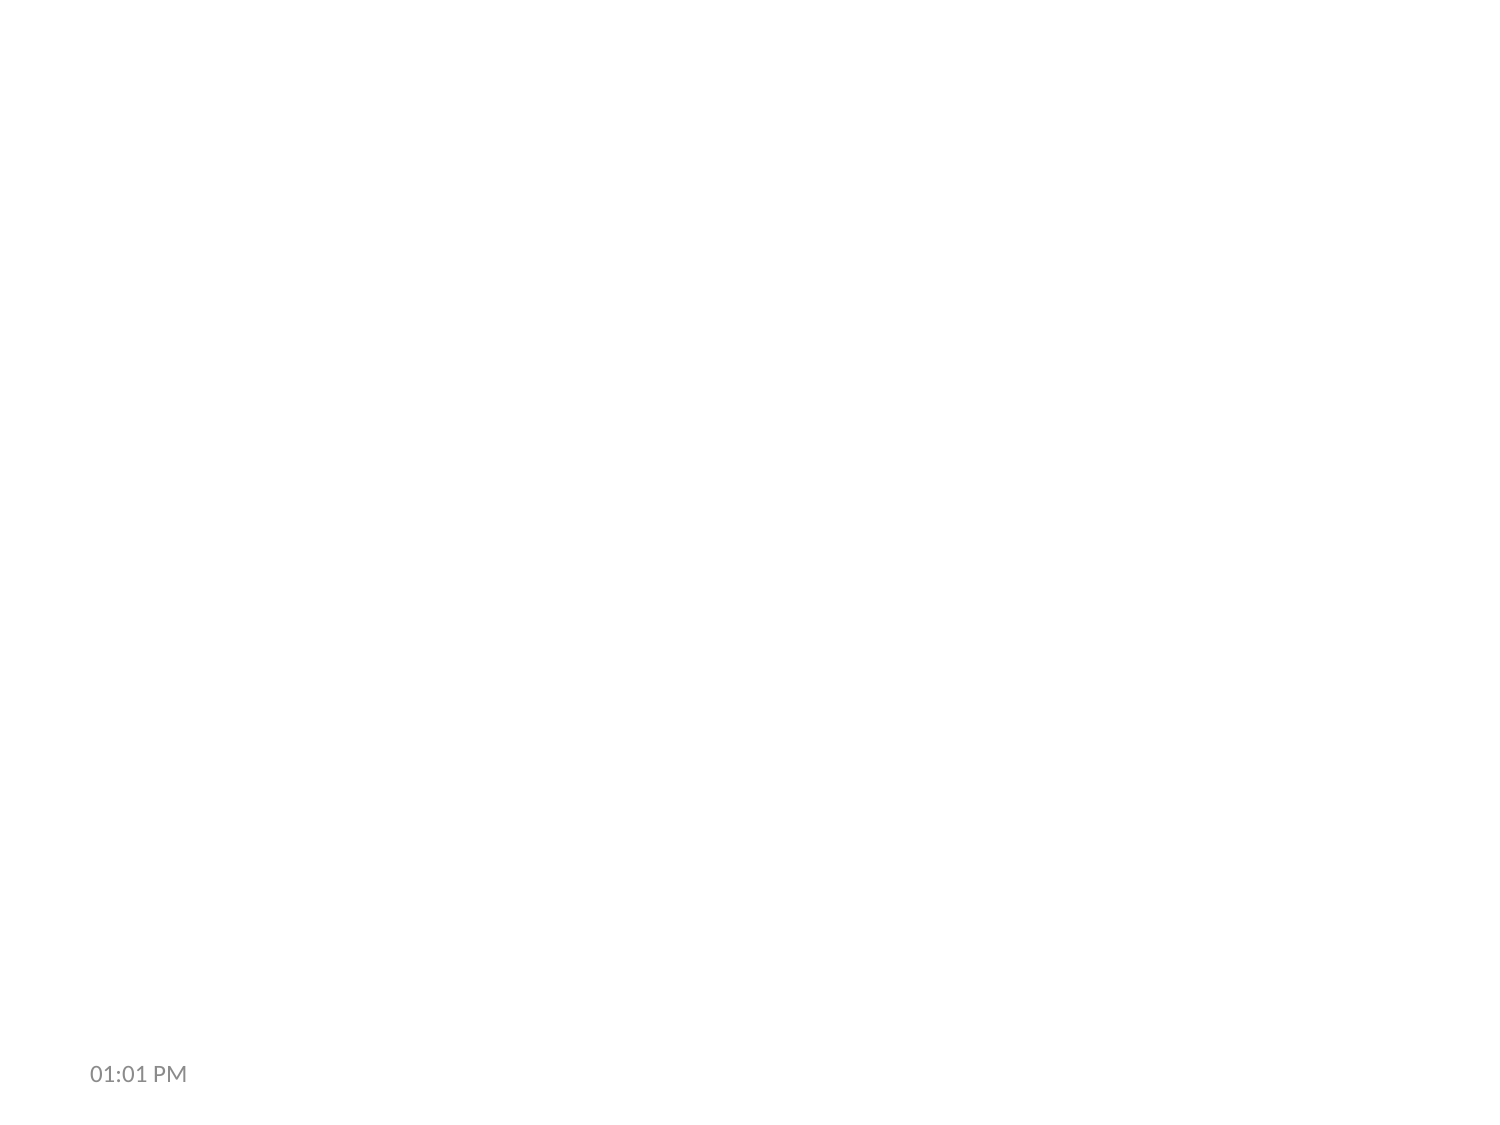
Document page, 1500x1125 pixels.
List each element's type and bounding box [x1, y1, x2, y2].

slide_number [75, 1042, 425, 1103]
